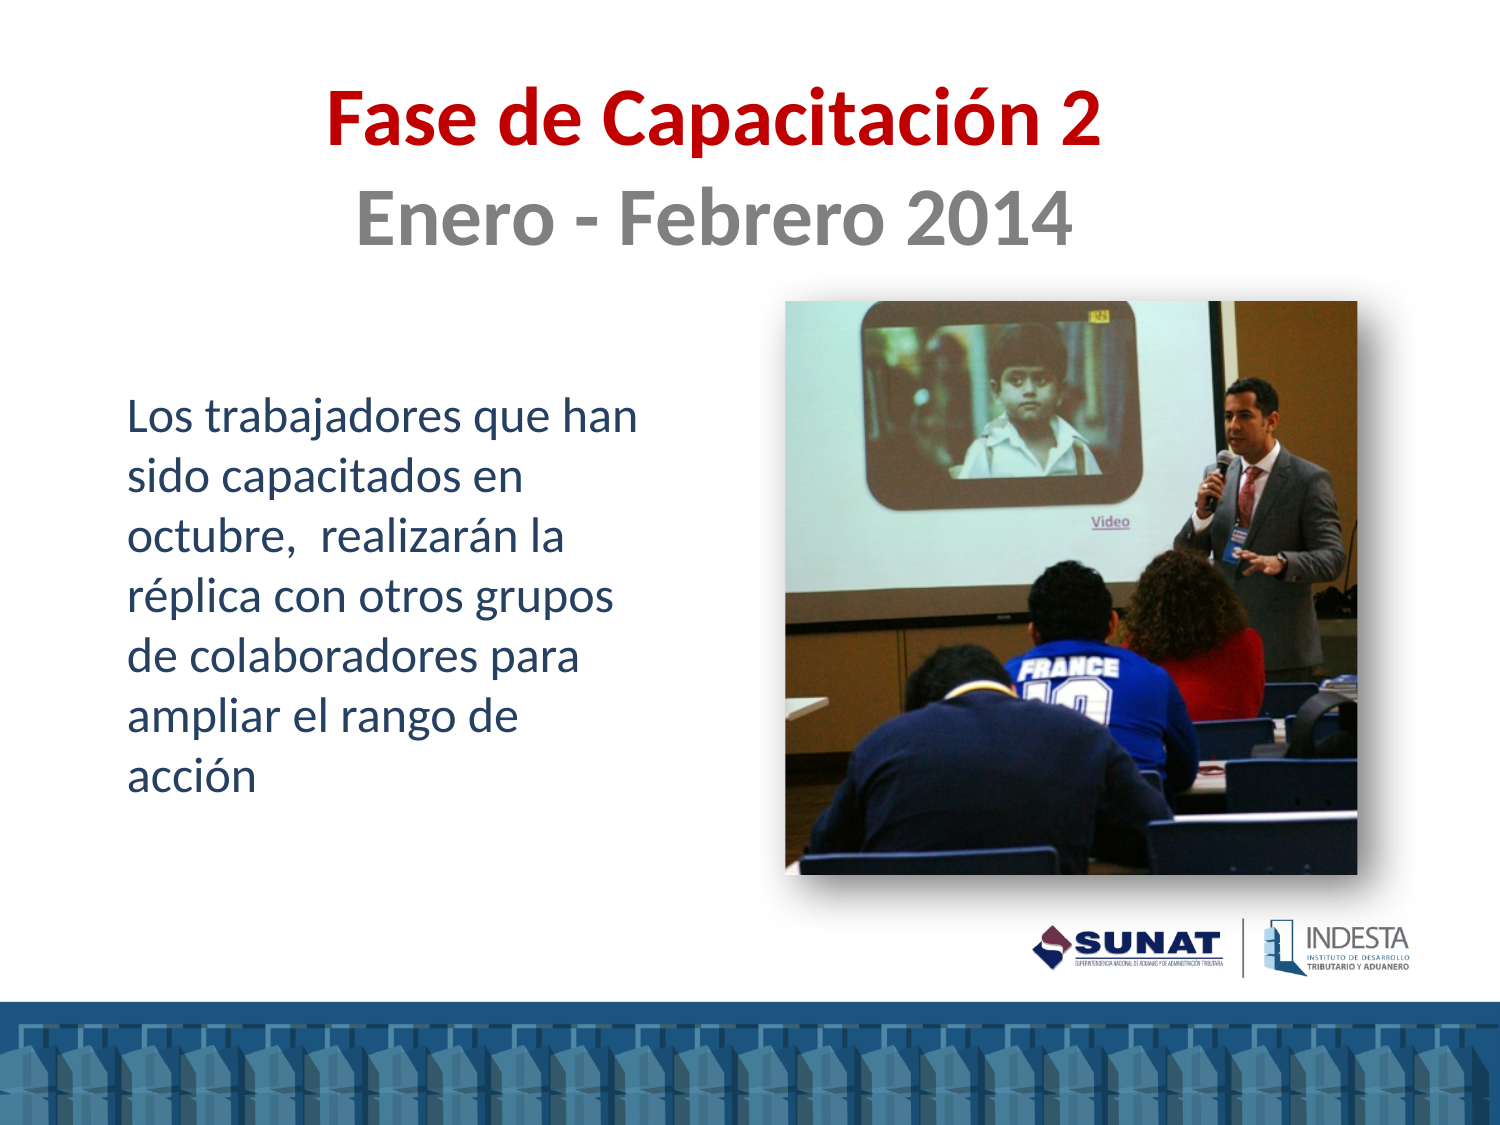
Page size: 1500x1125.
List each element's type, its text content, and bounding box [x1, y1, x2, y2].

text_box Los trabajadores que han sido capacitados en octubre, realizarán la réplica con otros grupos de colaboradores para ampliar el rango de acción [112, 329, 655, 810]
picture [0, 0, 1500, 1125]
text_box Fase de Capacitación 2 Enero - Febrero 2014 [100, 54, 1330, 270]
